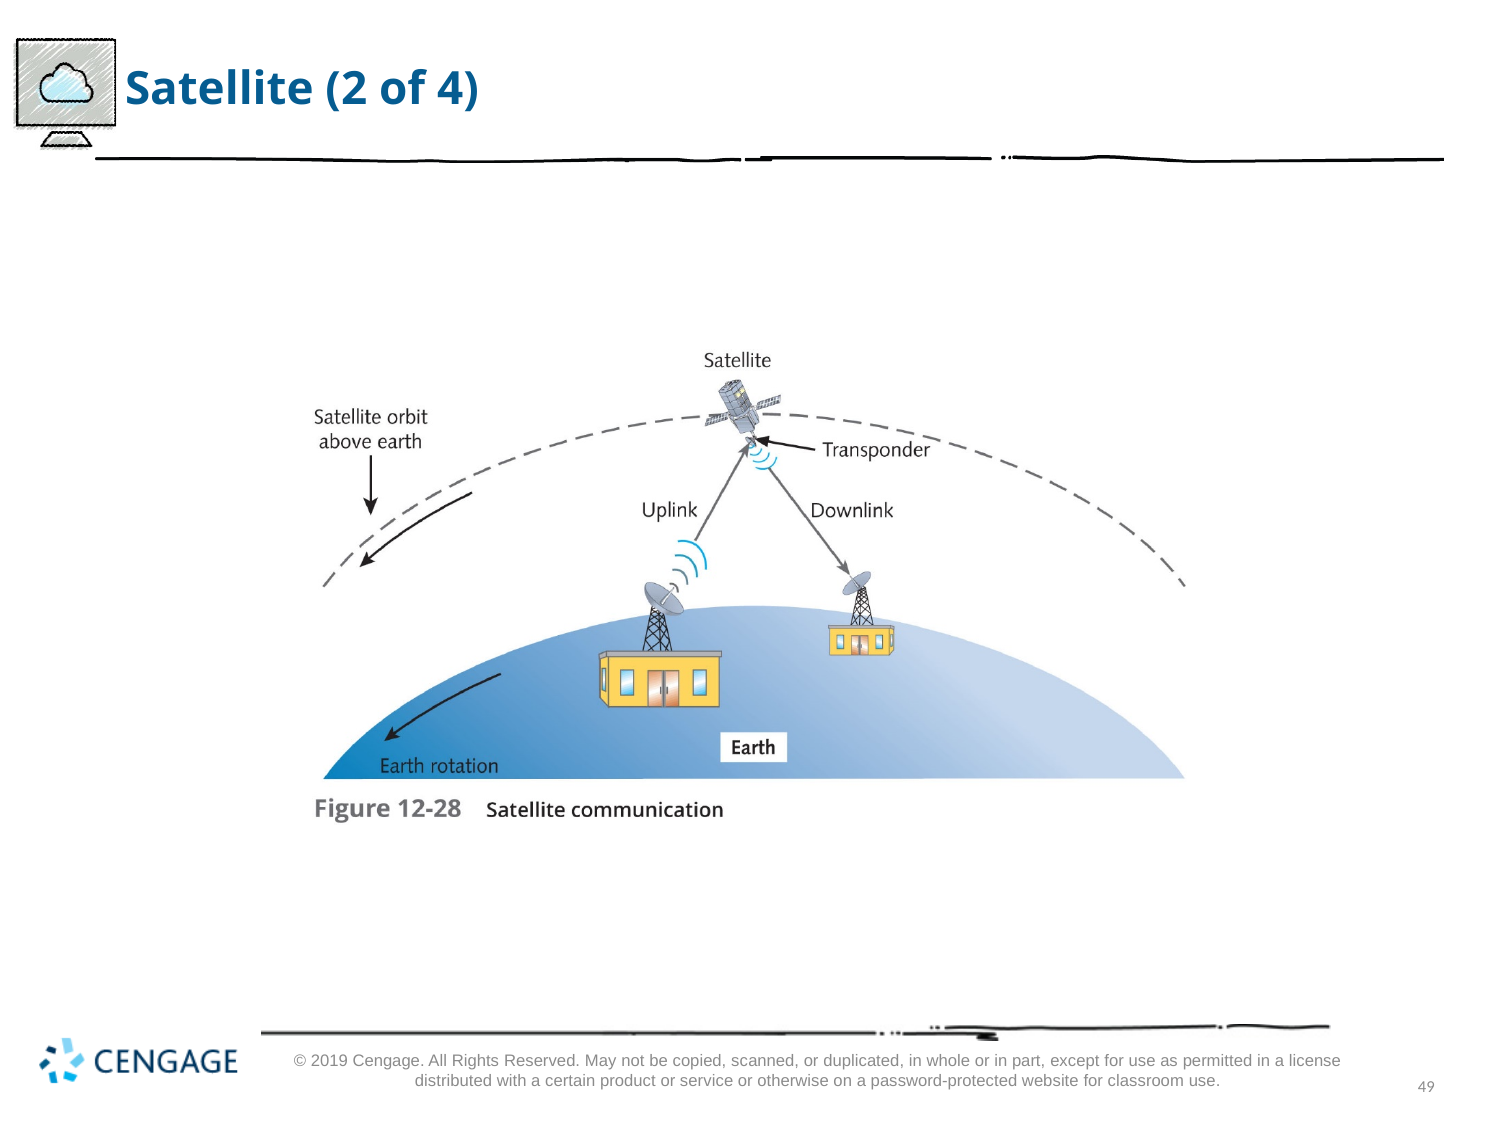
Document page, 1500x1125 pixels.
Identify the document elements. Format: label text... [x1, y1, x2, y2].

picture [19, 1024, 250, 1096]
footer © 2019 Cengage. All Rights Reserved. May not be copied, scanned, or duplicated, in whole or in part, except for use as permitted in a license distributed with a certain product or service or otherwise on a password-protected website for classroom use. [262, 1050, 1375, 1091]
picture [13, 36, 117, 151]
picture [261, 1024, 1331, 1041]
picture [312, 349, 1189, 826]
title Satellite (2 of 4) [125, 66, 1442, 116]
picture [95, 155, 1444, 163]
